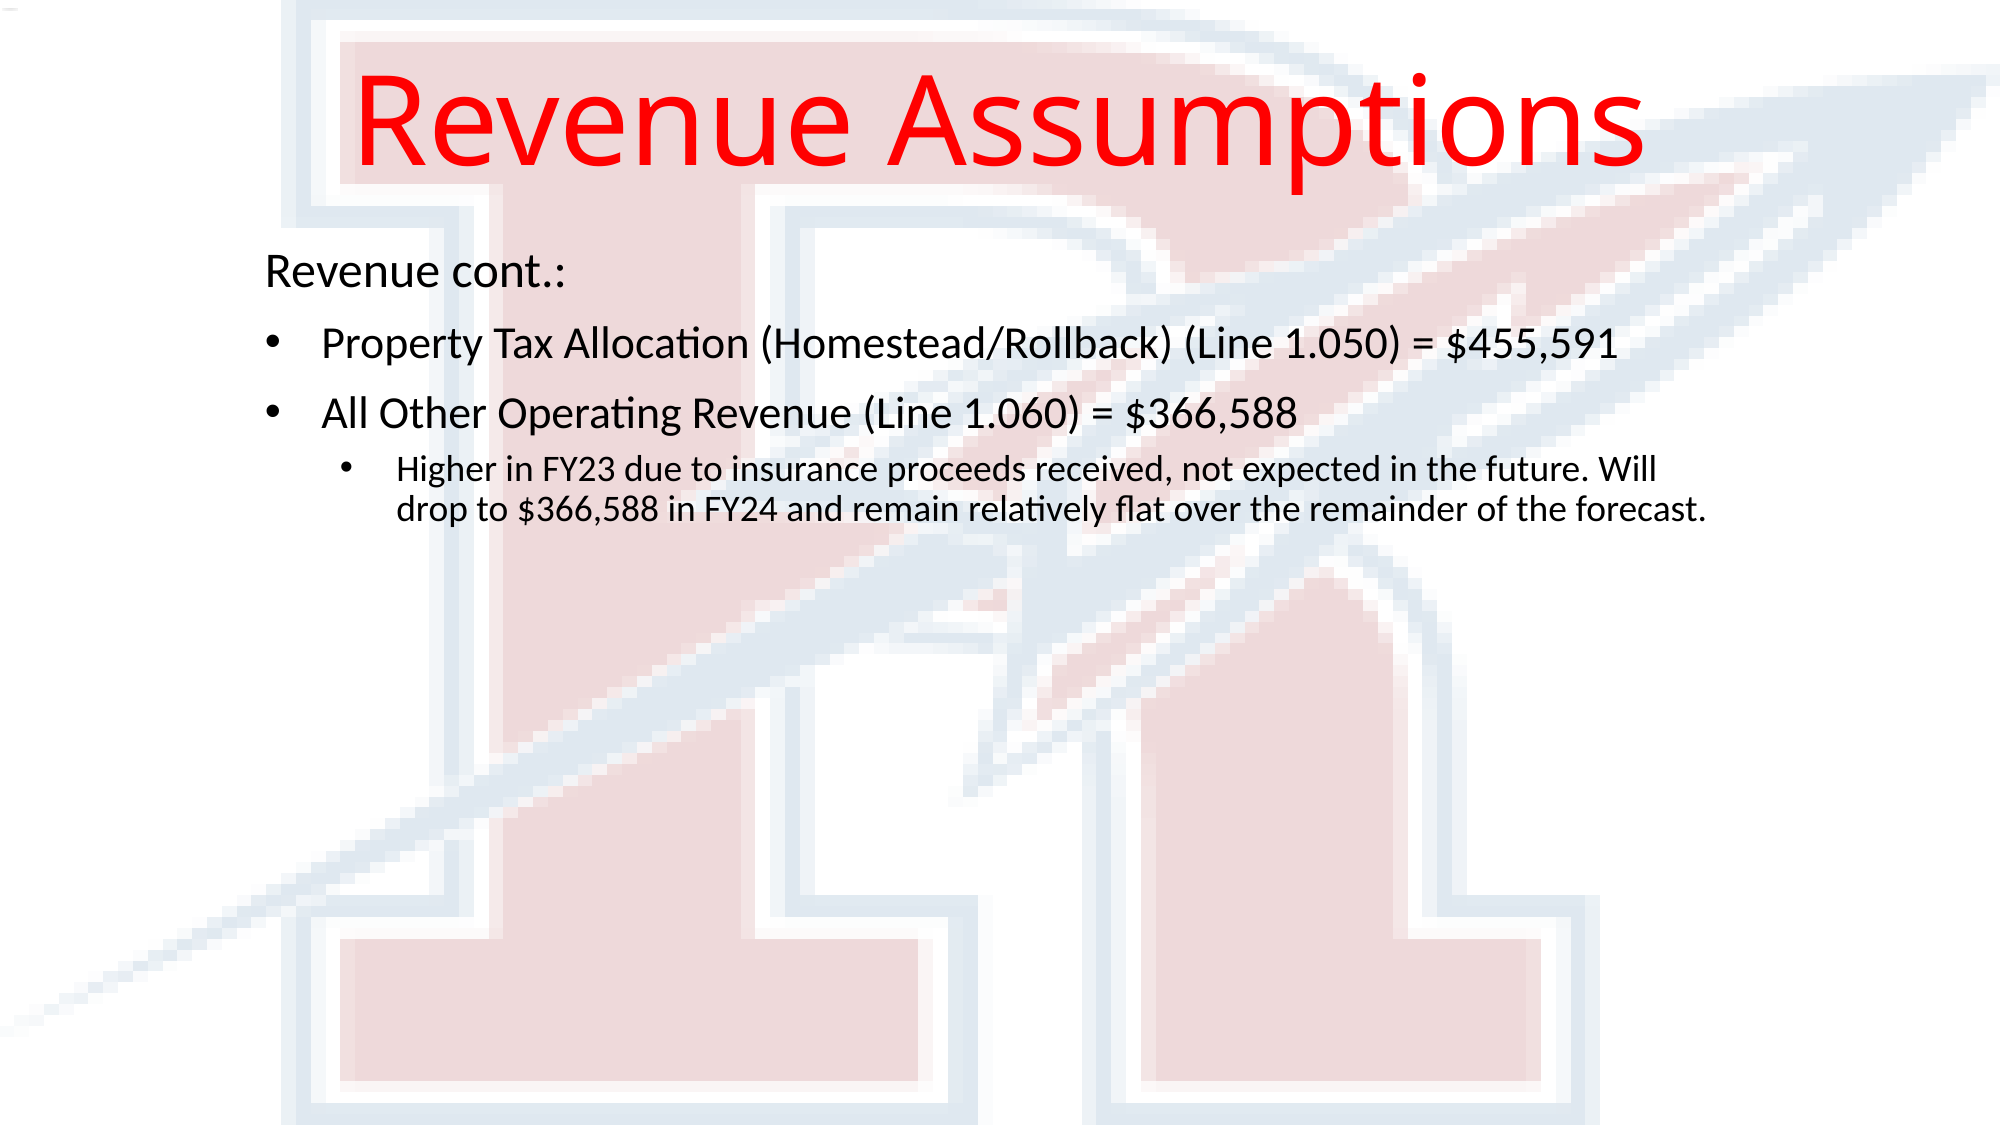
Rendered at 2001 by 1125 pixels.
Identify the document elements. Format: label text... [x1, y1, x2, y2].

title Revenue Assumptions [249, 41, 1750, 200]
subtitle Revenue cont.: Property Tax Allocation (Homestead/Rollback) (Line 1.050) = $455,591 All Other Operating Revenue (Line 1.060) = $366,588 Higher in FY23 due to insurance proceeds received, not expected in the future. Will drop to $366,588 in FY24 and remain relatively flat over the remainder of the forecast. [249, 236, 1750, 1084]
